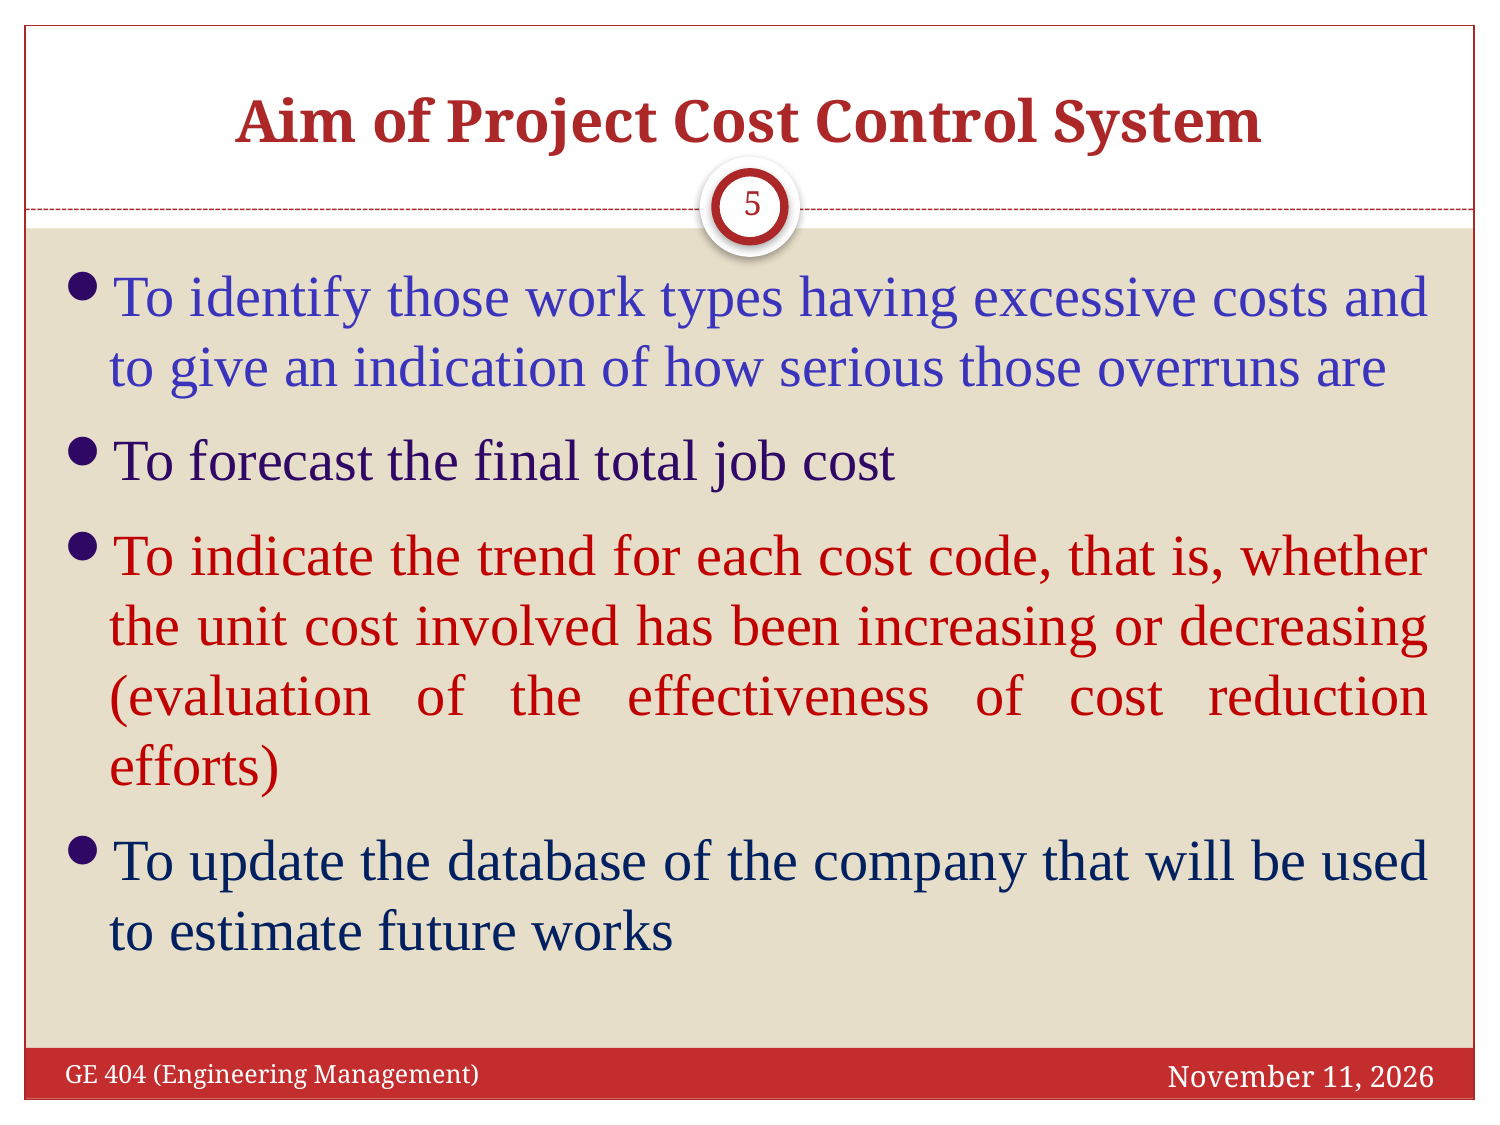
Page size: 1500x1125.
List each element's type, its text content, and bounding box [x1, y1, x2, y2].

footer GE 404 (Engineering Management) [50, 1051, 638, 1112]
list To identify those work types having excessive costs and to give an indication of how serious those overruns are To forecast the final total job cost To indicate the trend for each cost code, that is, whether the unit cost involved has been increasing or decreasing (evaluation of the effectiveness of cost reduction efforts) To update the database of the company that will be used to estimate future works [49, 250, 1445, 1001]
slide_number 5 [715, 168, 791, 241]
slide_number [950, 1050, 1450, 1111]
title Aim of Project Cost Control System [49, 37, 1450, 162]
